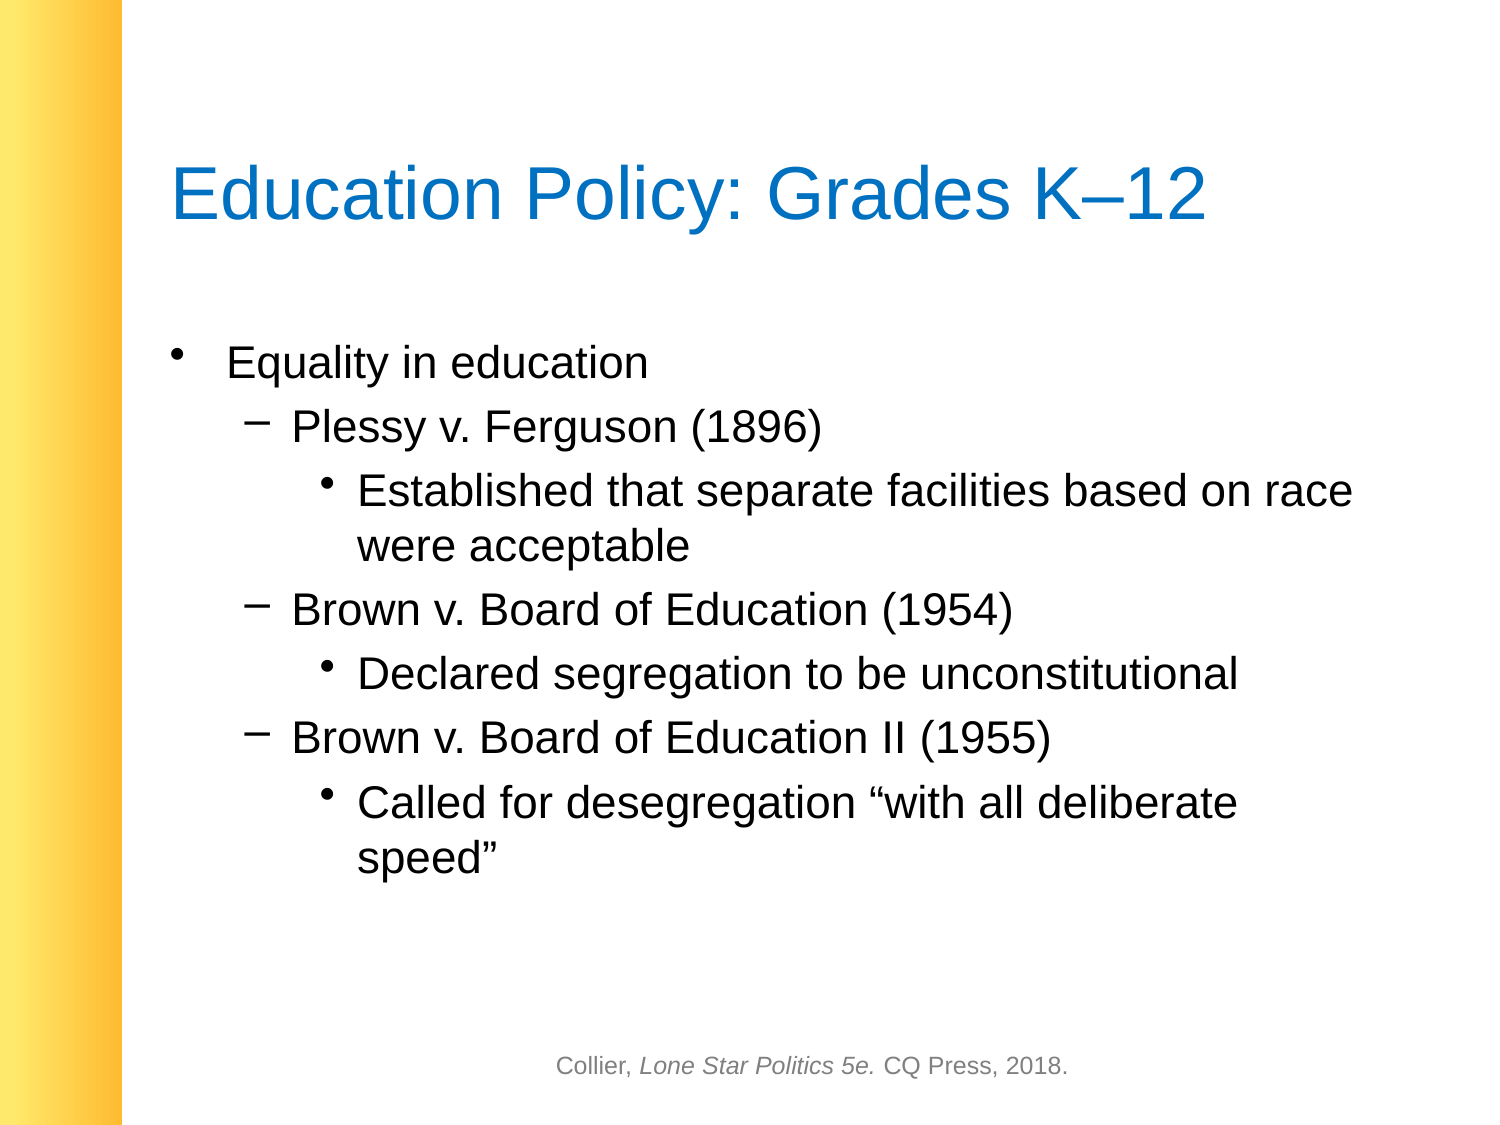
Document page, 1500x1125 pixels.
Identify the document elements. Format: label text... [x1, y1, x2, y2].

list Equality in education Plessy v. Ferguson (1896) Established that separate facilities based on race were acceptable Brown v. Board of Education (1954) Declared segregation to be unconstitutional Brown v. Board of Education II (1955) Called for desegregation “with all deliberate speed” [154, 324, 1374, 1013]
text_box Collier, Lone Star Politics 5e. CQ Press, 2018. [525, 1042, 1100, 1087]
title Education Policy: Grades K–12 [155, 137, 1469, 325]
picture [0, 0, 1500, 1125]
